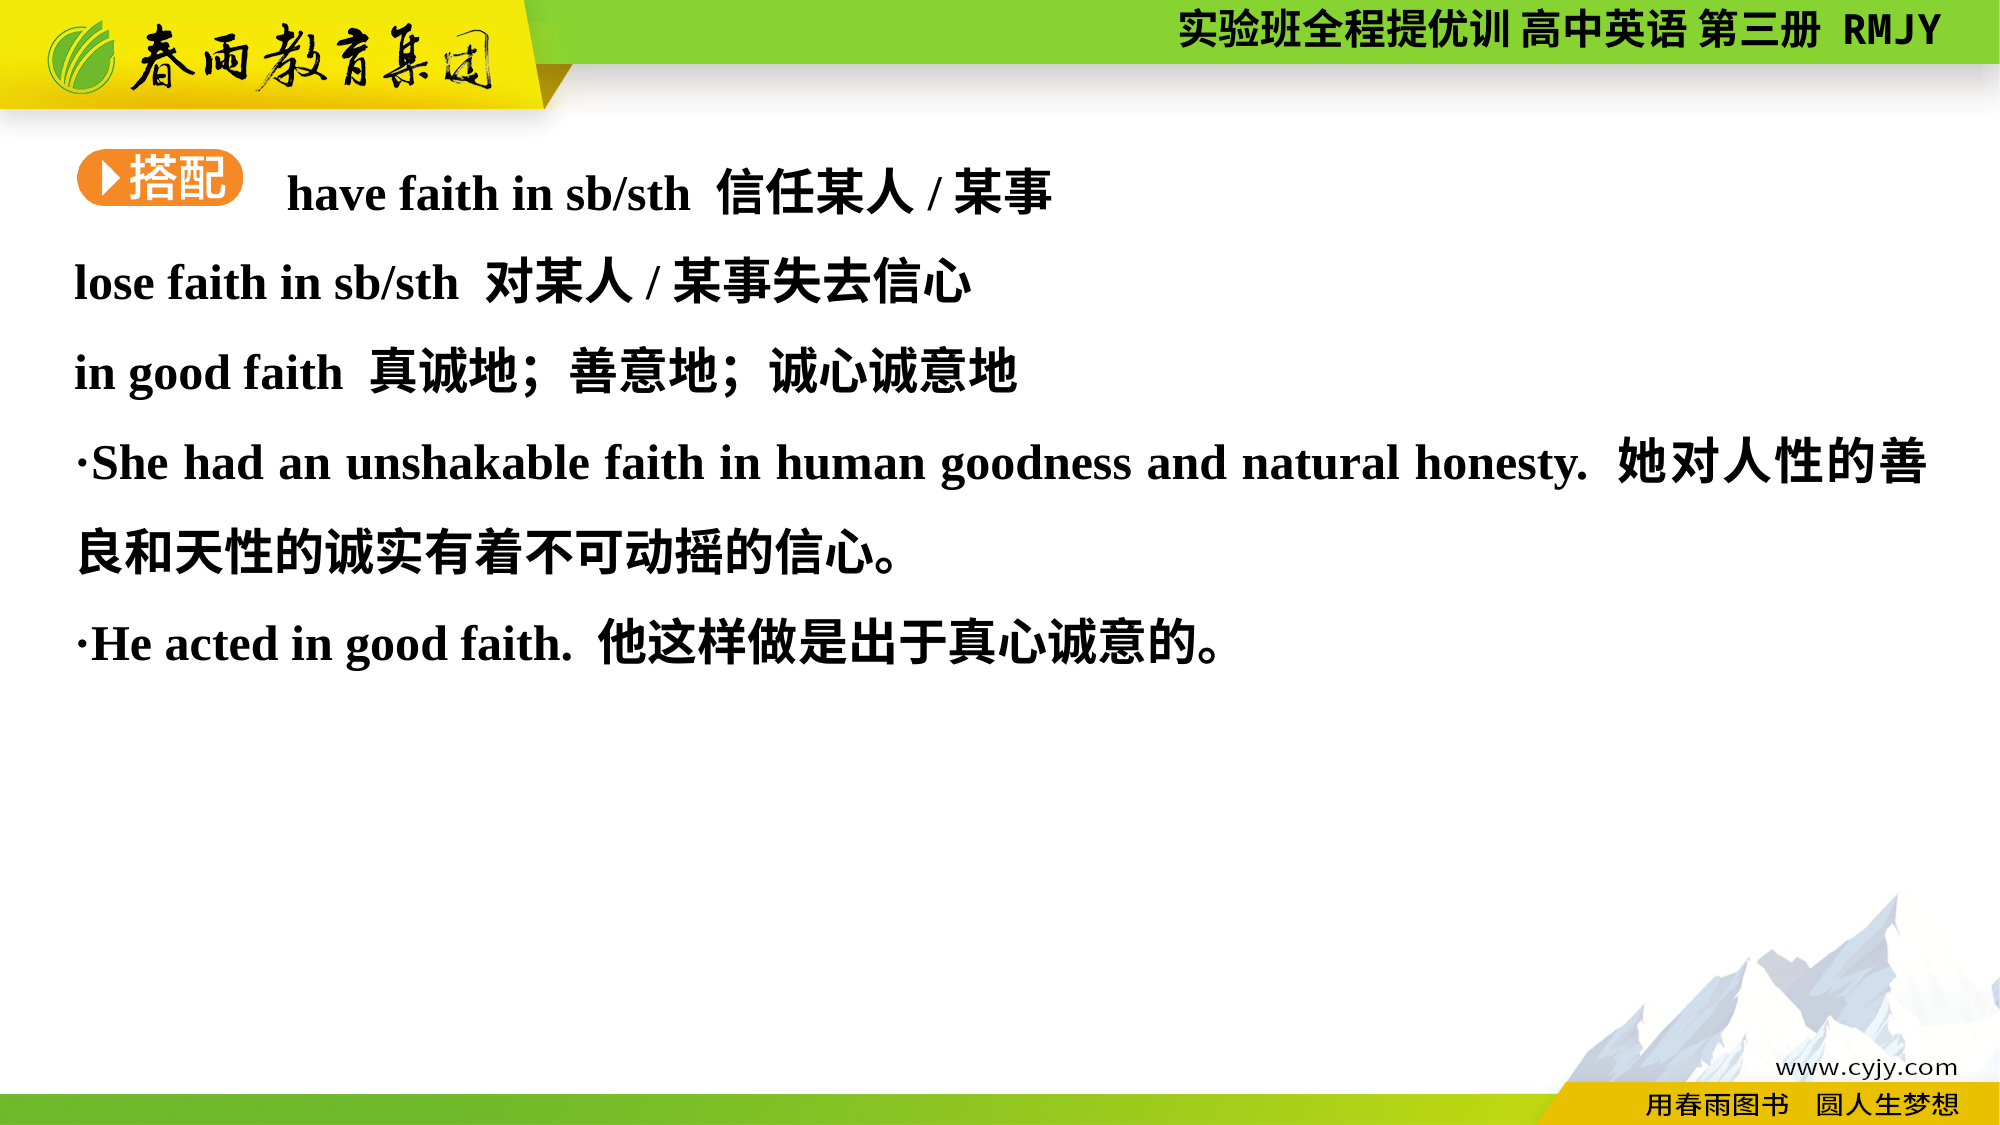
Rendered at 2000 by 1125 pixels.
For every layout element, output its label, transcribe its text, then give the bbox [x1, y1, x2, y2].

picture [0, 0, 2000, 1125]
list have faith in sb/sth 信任某人/某事 lose faith in sb/sth 对某人/某事失去信心 in good faith 真诚地；善意地；诚心诚意地 ·She had an unshakable faith in human goodness and natural honesty. 她对人性的善良和天性的诚实有着不可动摇的信心。 ·He acted in good faith. 他这样做是出于真心诚意的。 [59, 122, 1944, 683]
